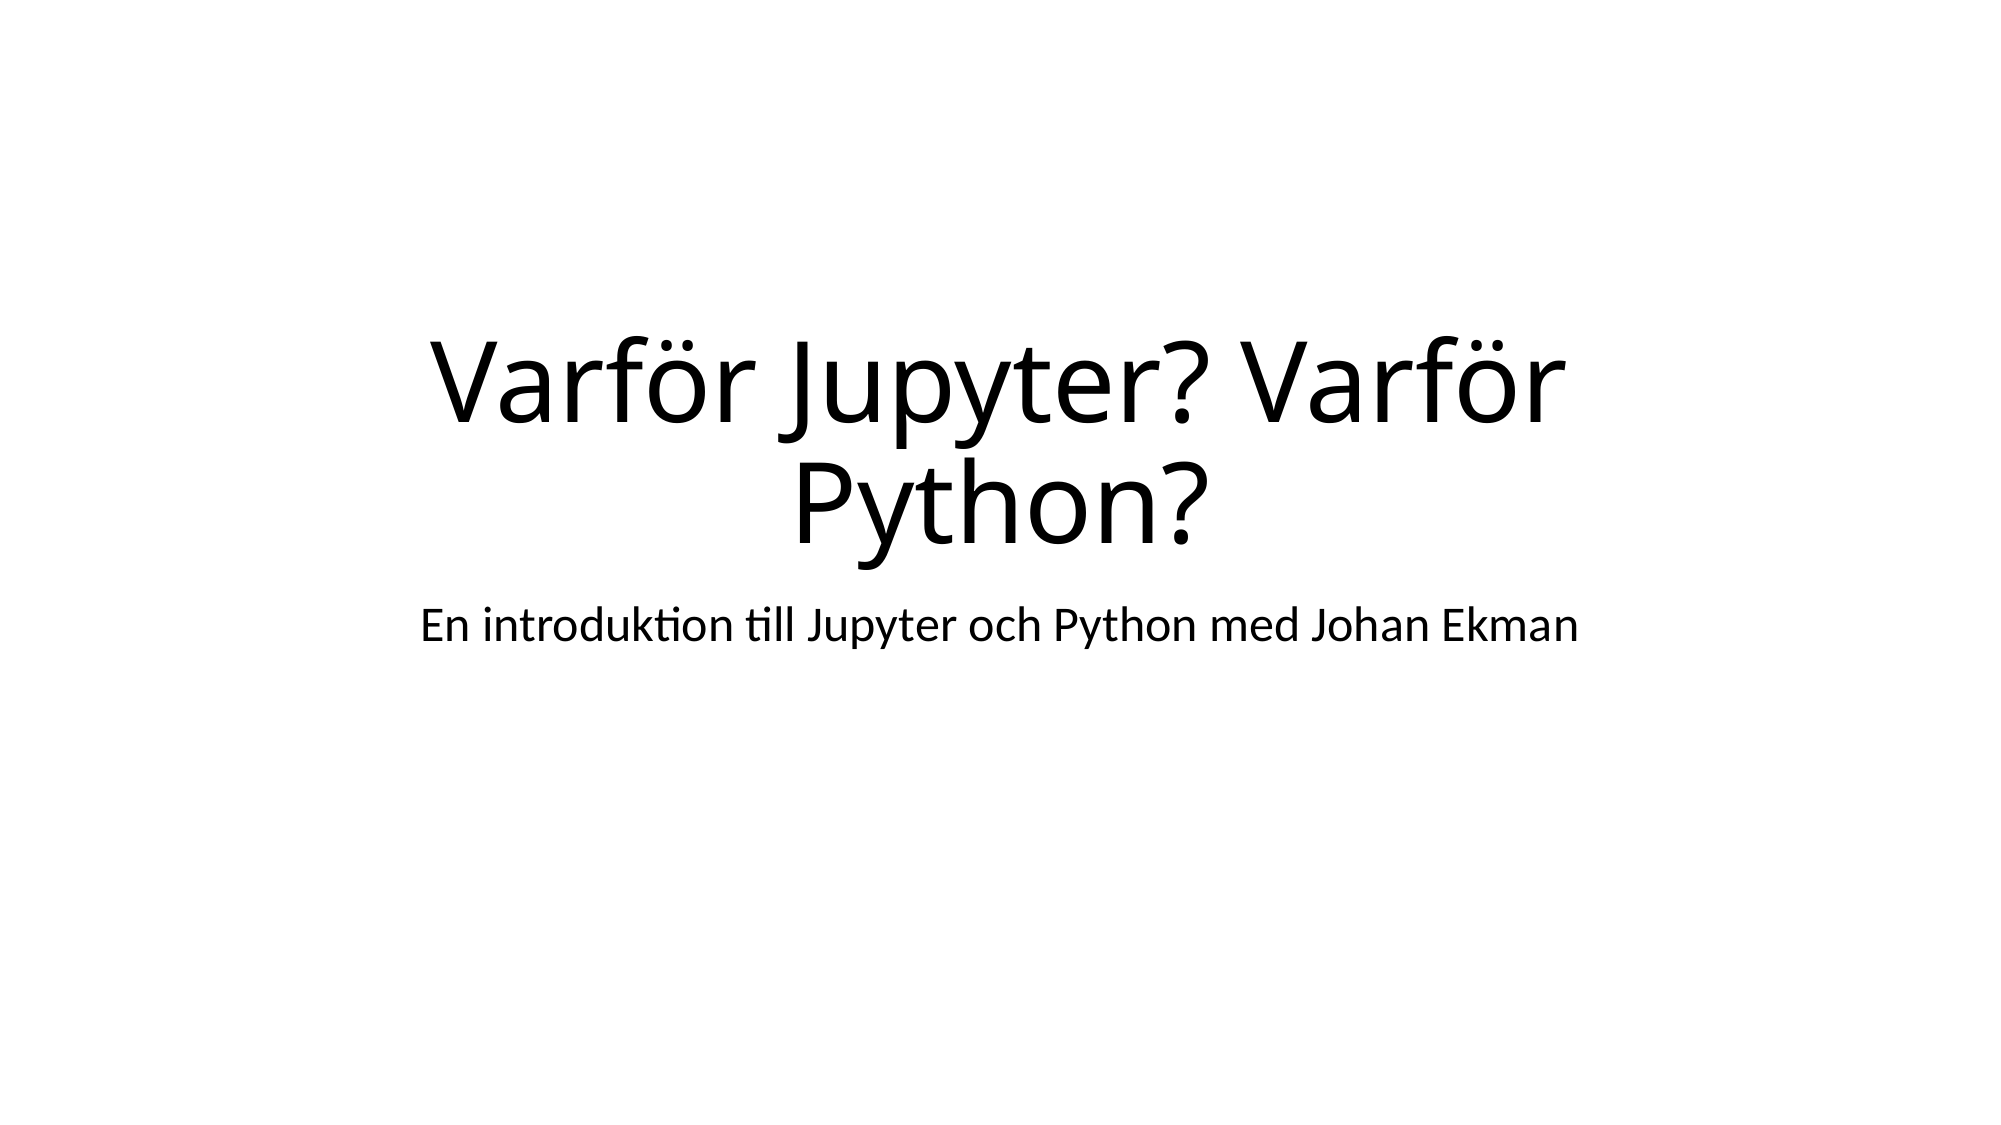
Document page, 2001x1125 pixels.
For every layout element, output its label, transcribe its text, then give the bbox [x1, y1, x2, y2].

title Varför Jupyter? Varför Python? [249, 184, 1750, 576]
subtitle En introduktion till Jupyter och Python med Johan Ekman [249, 590, 1750, 863]
